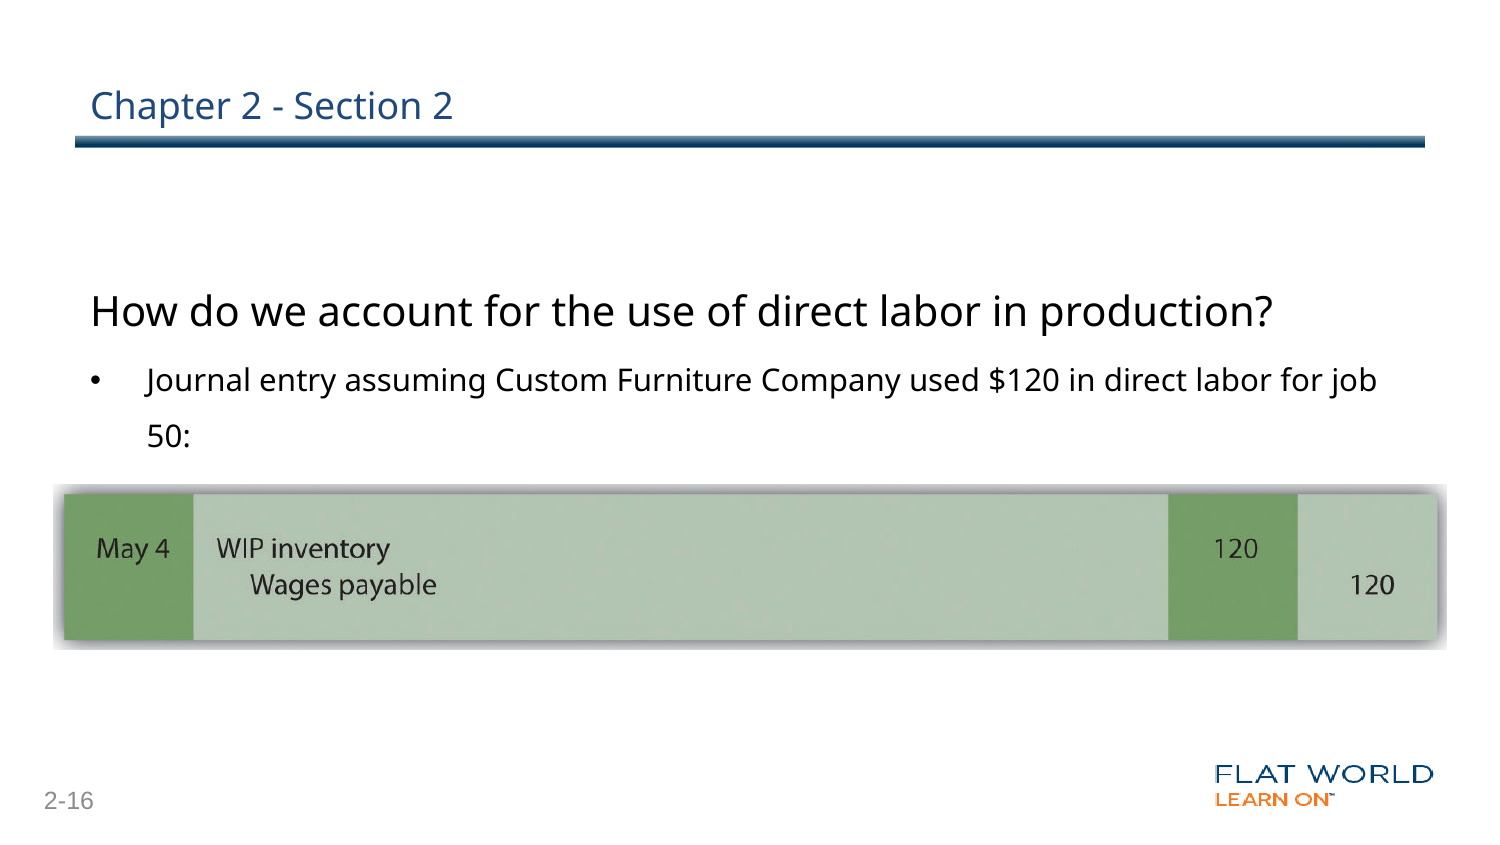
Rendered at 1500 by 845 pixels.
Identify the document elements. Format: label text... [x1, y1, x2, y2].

picture [0, 0, 1500, 845]
title Chapter 2 - Section 2 [74, 33, 1426, 175]
list How do we account for the use of direct labor in production? Journal entry assuming Custom Furniture Company used $120 in direct labor for job 50: [74, 251, 1426, 483]
